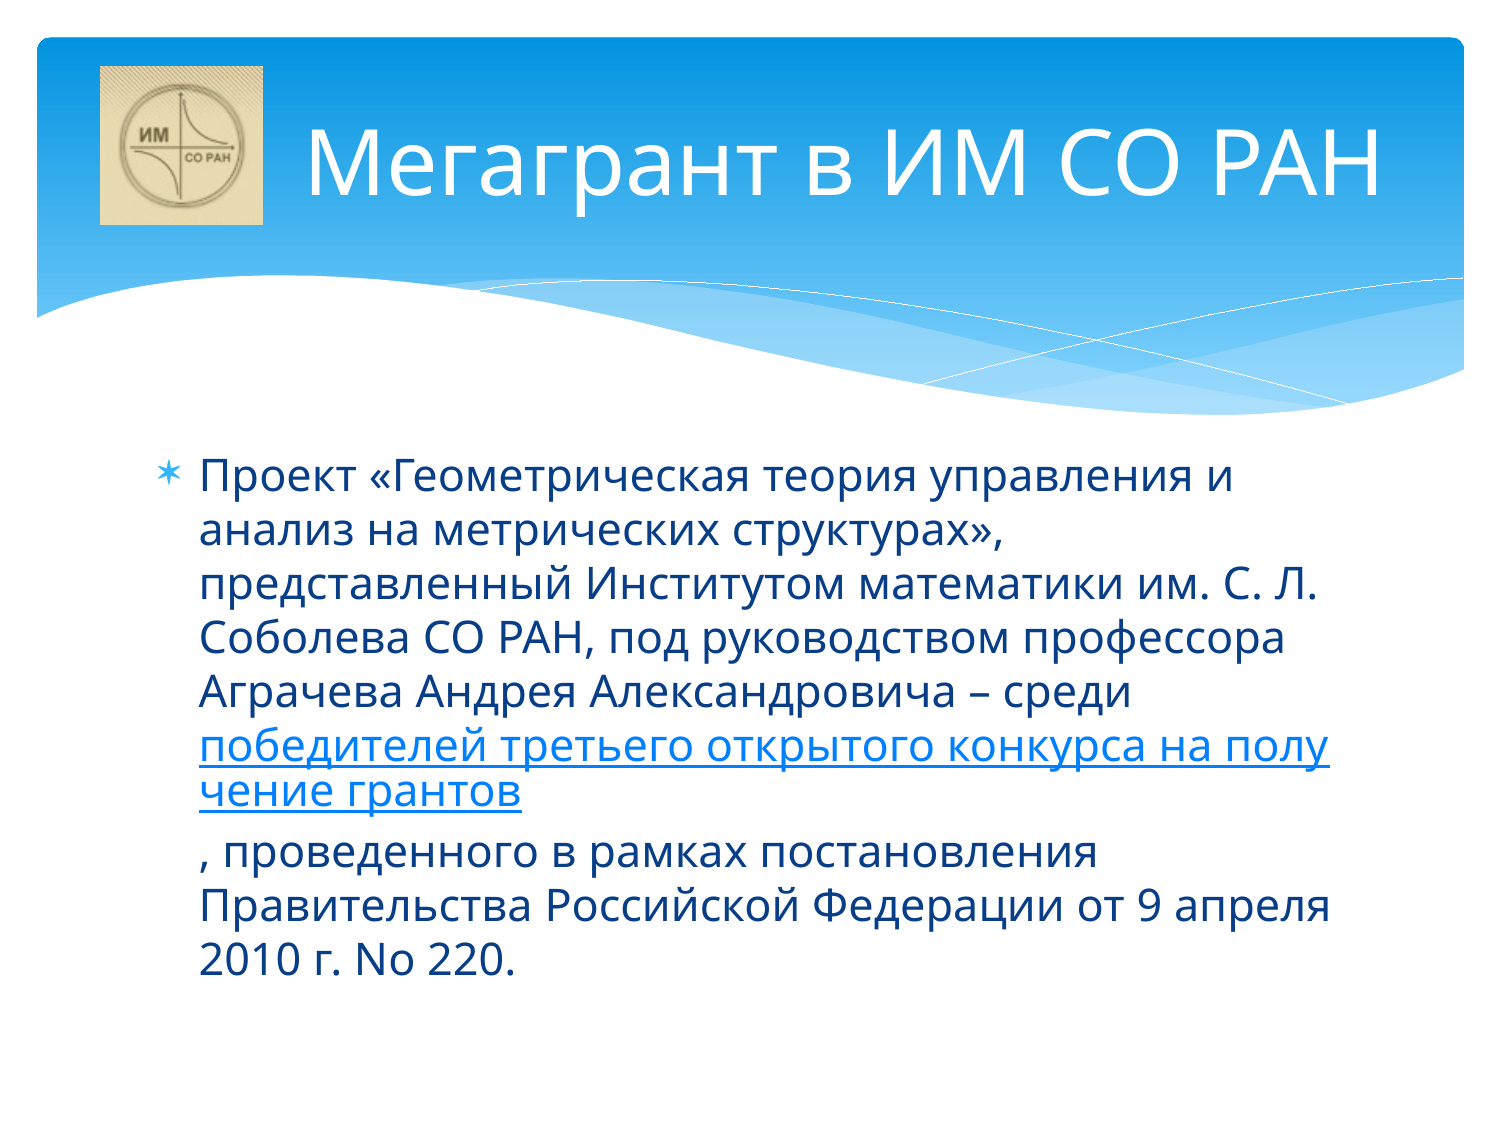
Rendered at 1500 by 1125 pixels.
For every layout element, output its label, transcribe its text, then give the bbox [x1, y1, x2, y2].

picture [100, 67, 264, 225]
list Проект «Геометрическая теория управления и анализ на метрических структурах», представленный Институтом математики им. С. Л. Соболева СО РАН, под руководством профессора Аграчева Андрея Александровича – среди победителей третьего открытого конкурса на получение грантов, проведенного в рамках постановления Правительства Российской Федерации от 9 апреля 2010 г. No 220. [143, 438, 1359, 1005]
title Мегагрант в ИМ СО РАН [75, 55, 1425, 261]
